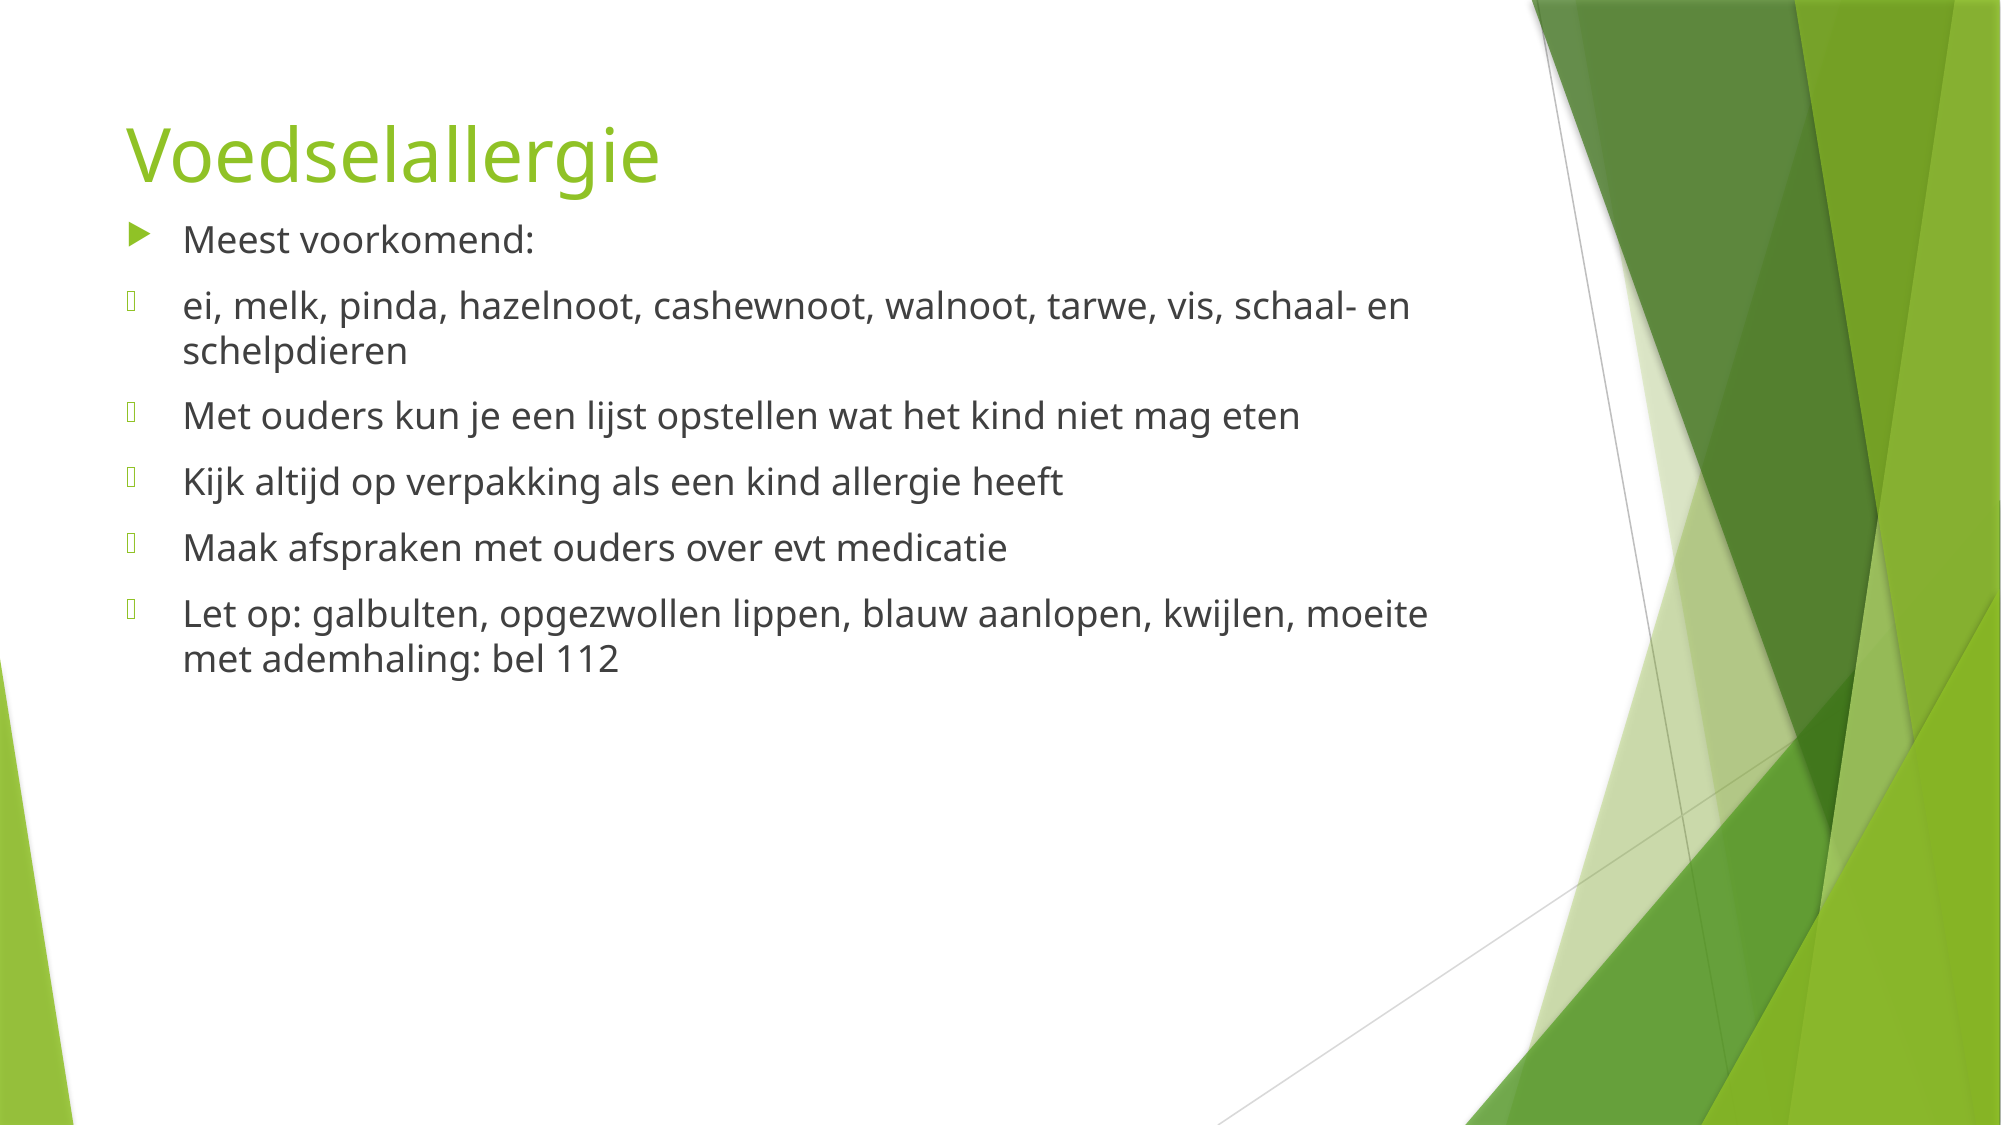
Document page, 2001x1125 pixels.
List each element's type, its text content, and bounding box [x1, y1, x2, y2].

list Meest voorkomend: ei, melk, pinda, hazelnoot, cashewnoot, walnoot, tarwe, vis, schaal- en schelpdieren Met ouders kun je een lijst opstellen wat het kind niet mag eten Kijk altijd op verpakking als een kind allergie heeft Maak afspraken met ouders over evt medicatie Let op: galbulten, opgezwollen lippen, blauw aanlopen, kwijlen, moeite met ademhaling: bel 112 [111, 208, 1522, 845]
title Voedselallergie [111, 99, 1522, 208]
